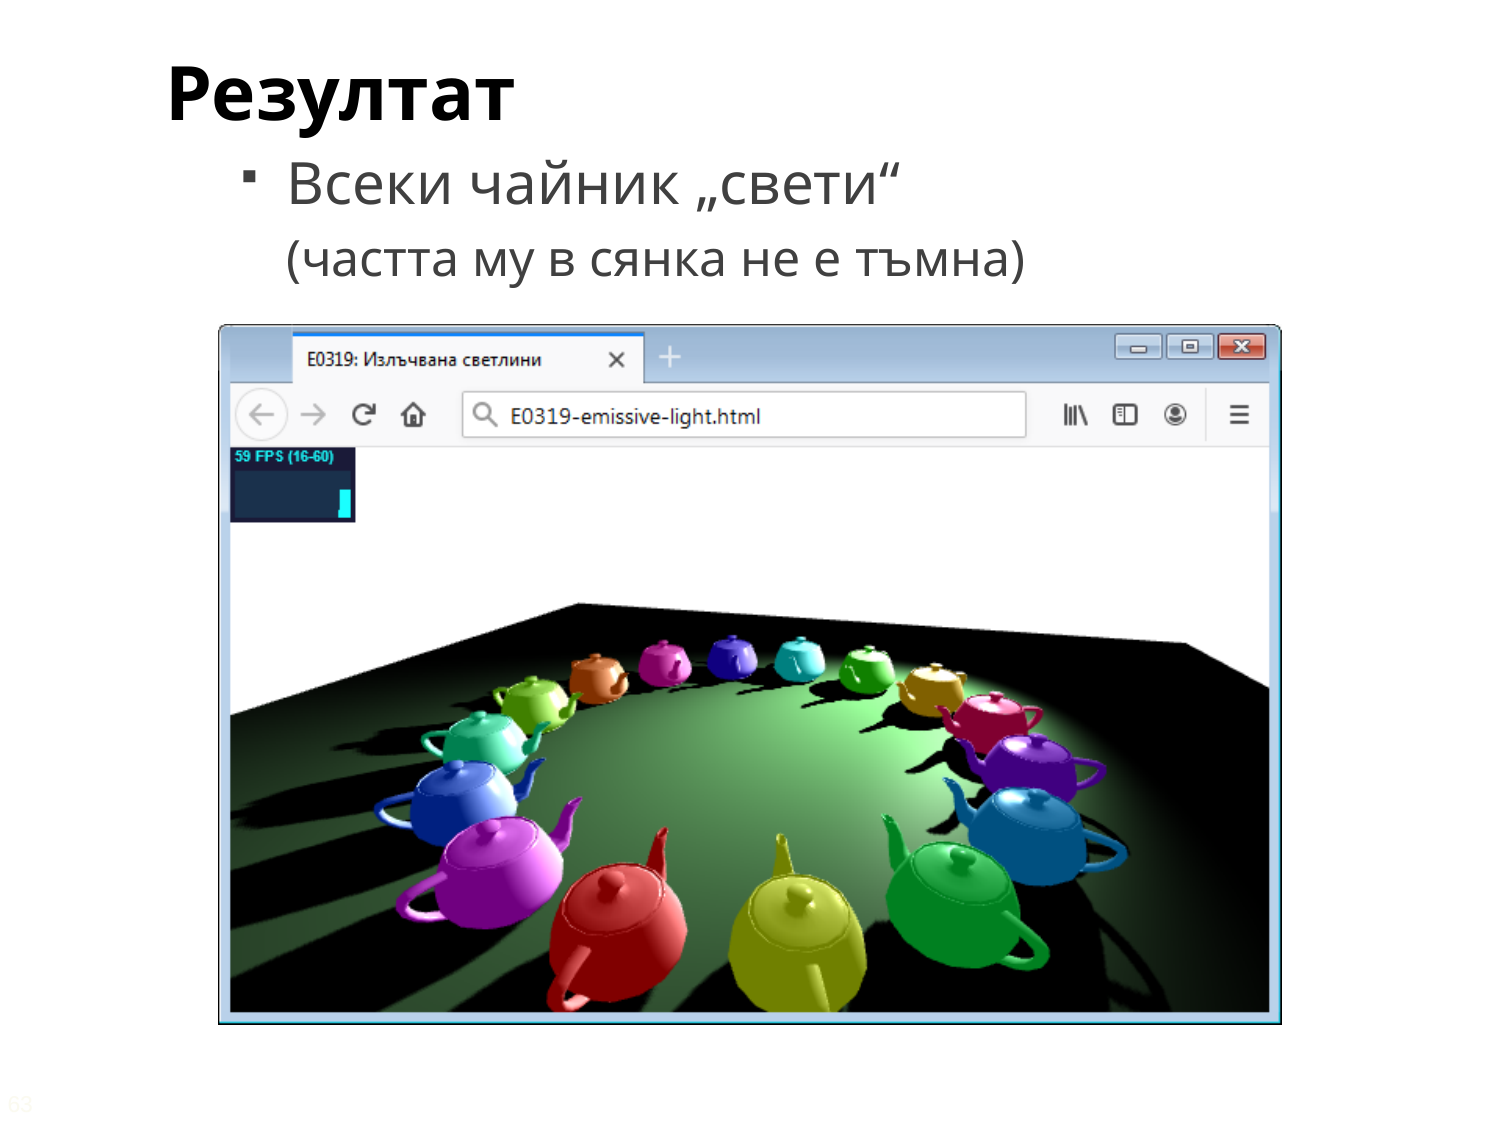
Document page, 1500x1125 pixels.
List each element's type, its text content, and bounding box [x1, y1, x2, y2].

list Резултат Всеки чайник „свети“ (частта му в сянка не е тъмна) [150, 37, 1488, 1113]
picture [218, 324, 1282, 1026]
